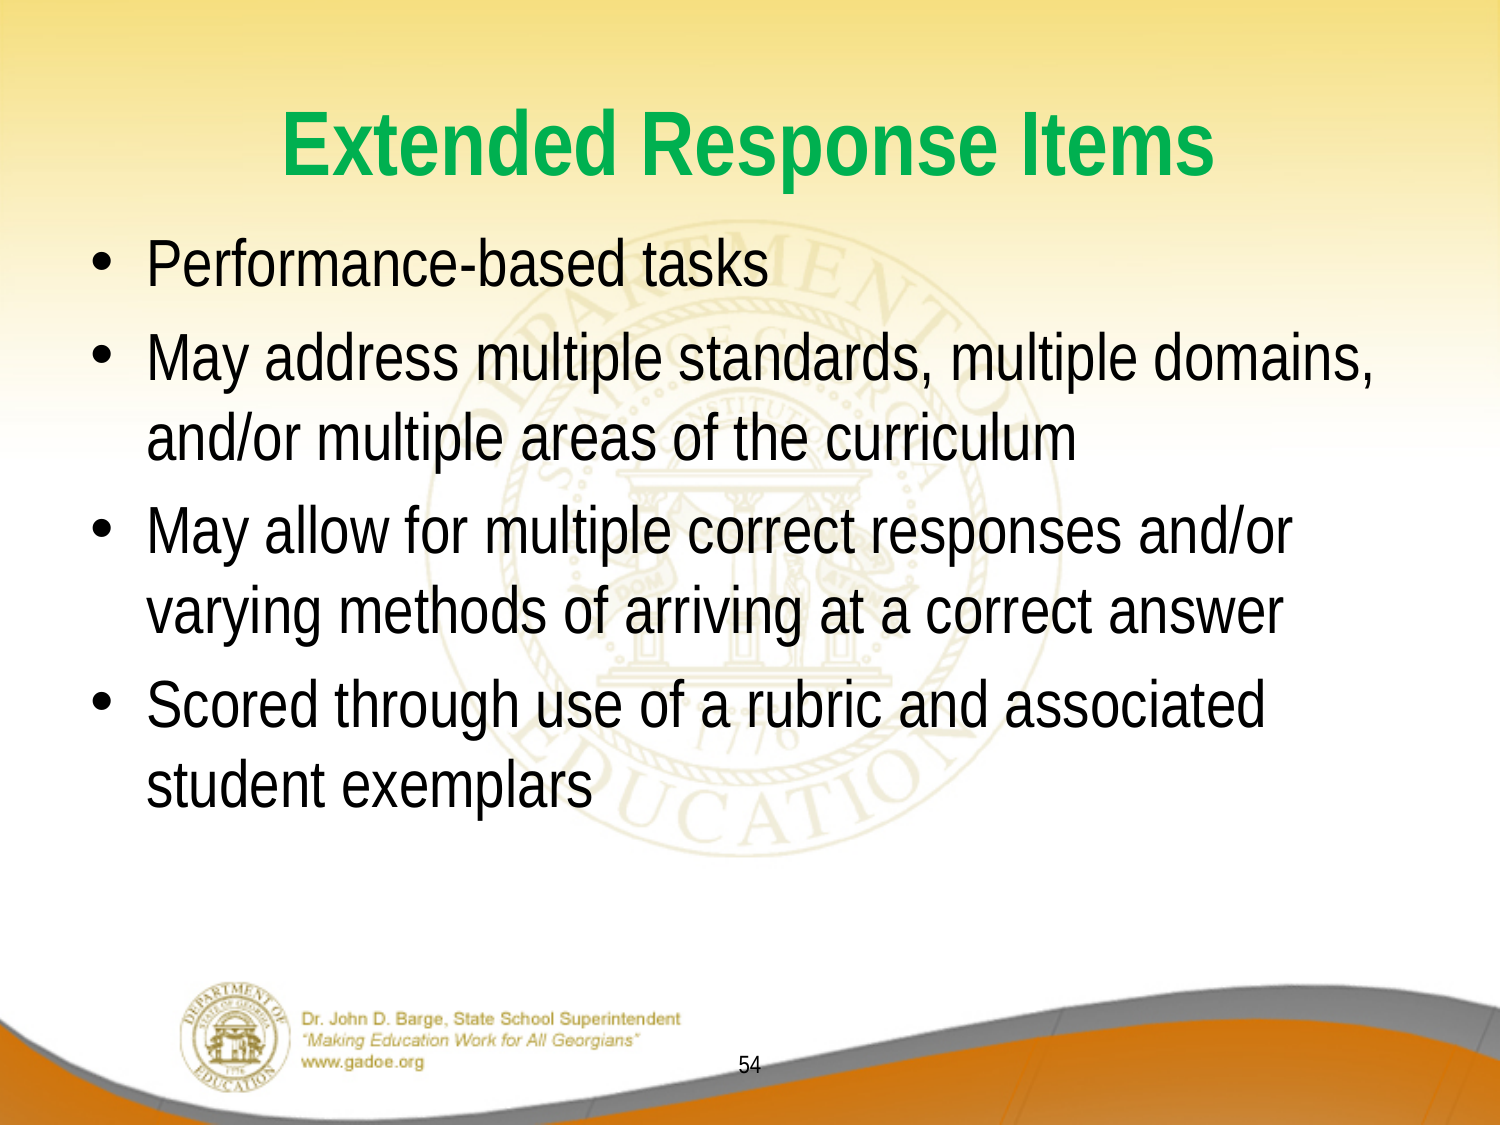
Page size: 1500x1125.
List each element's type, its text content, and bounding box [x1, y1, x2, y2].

slide_number 54 [512, 1024, 988, 1103]
picture [0, 0, 1500, 1125]
title Extended Response Items [74, 44, 1426, 212]
list Performance-based tasks May address multiple standards, multiple domains, and/or multiple areas of the curriculum May allow for multiple correct responses and/or varying methods of arriving at a correct answer Scored through use of a rubric and associated student exemplars [74, 212, 1426, 976]
